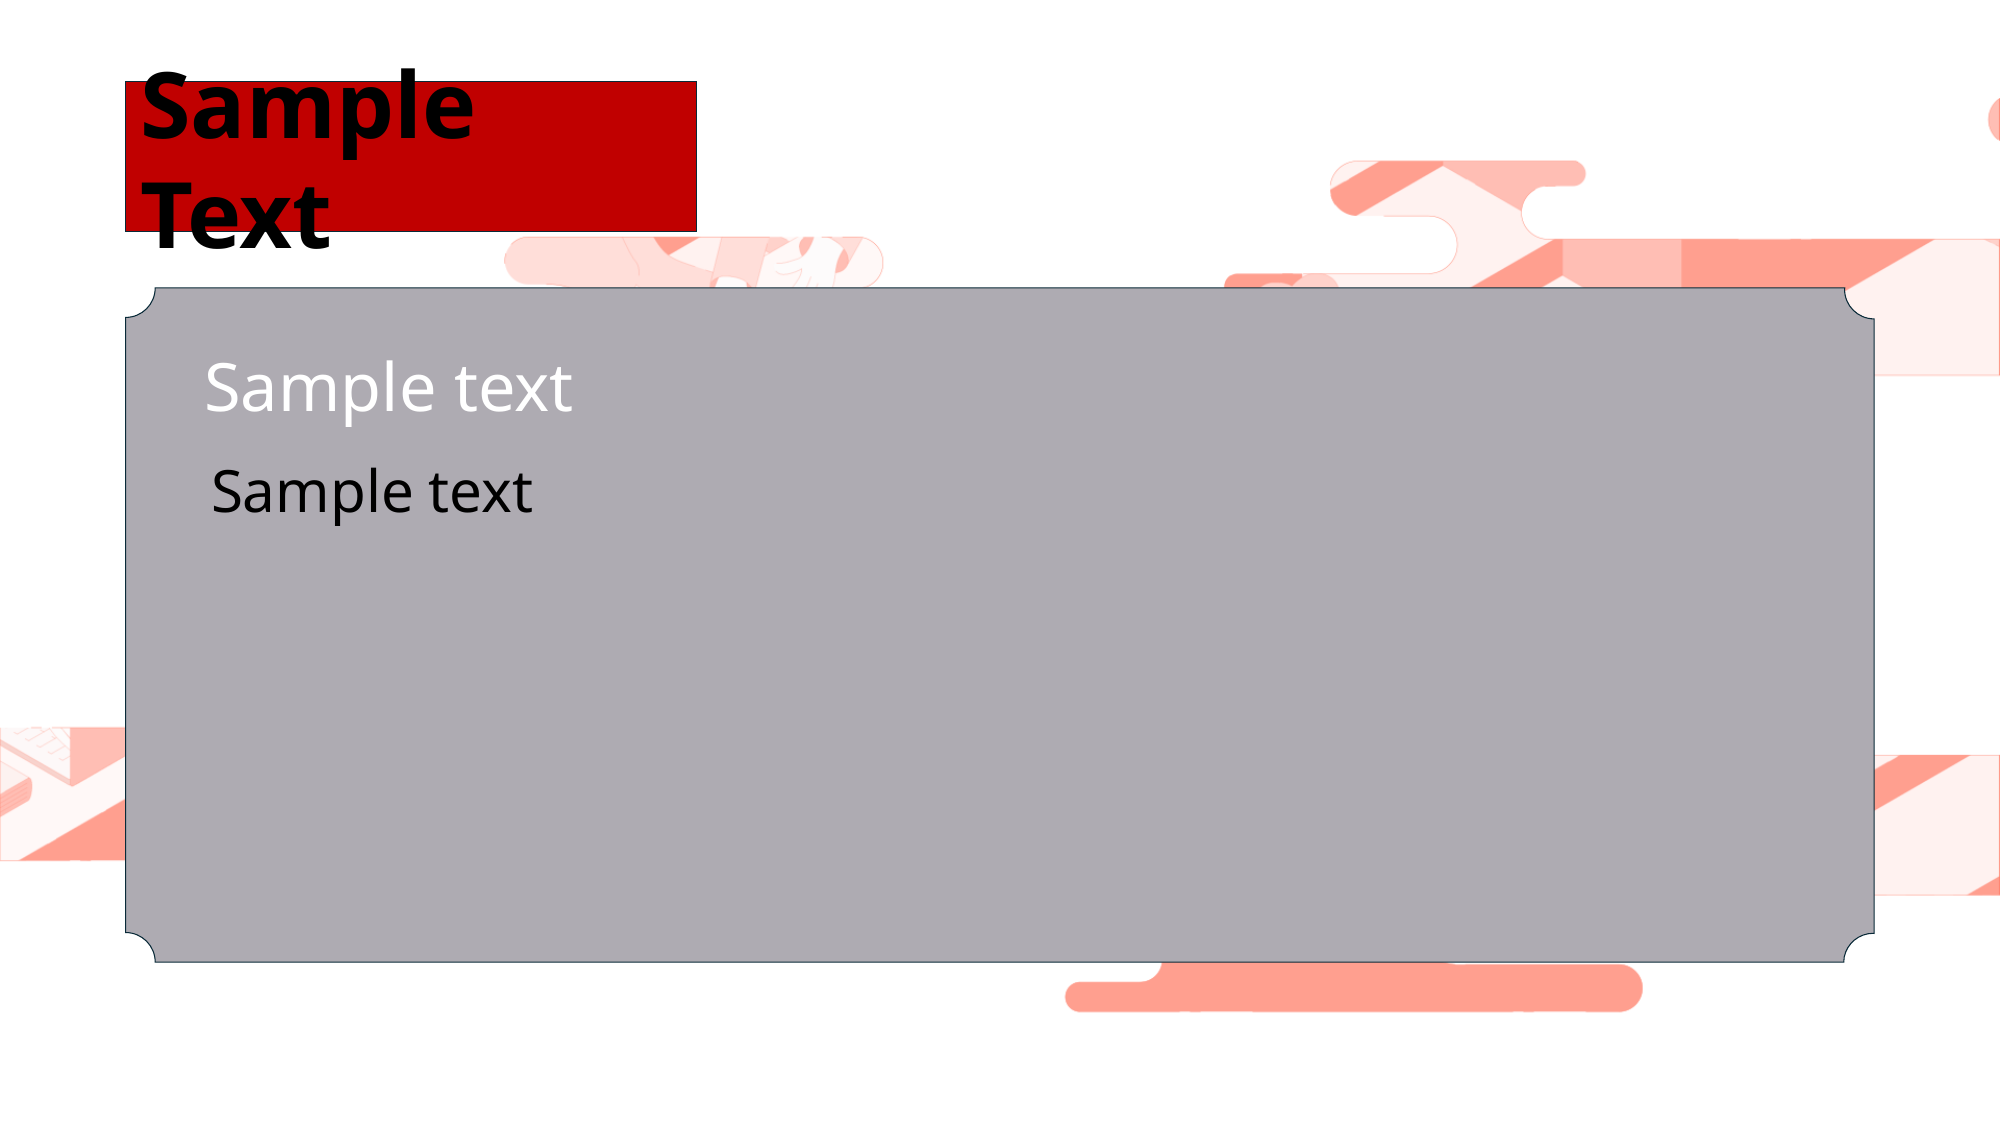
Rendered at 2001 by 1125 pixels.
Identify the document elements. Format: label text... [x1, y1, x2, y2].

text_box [125, 287, 1875, 963]
text_box Sample Text [124, 80, 698, 233]
picture [0, 0, 2000, 1125]
